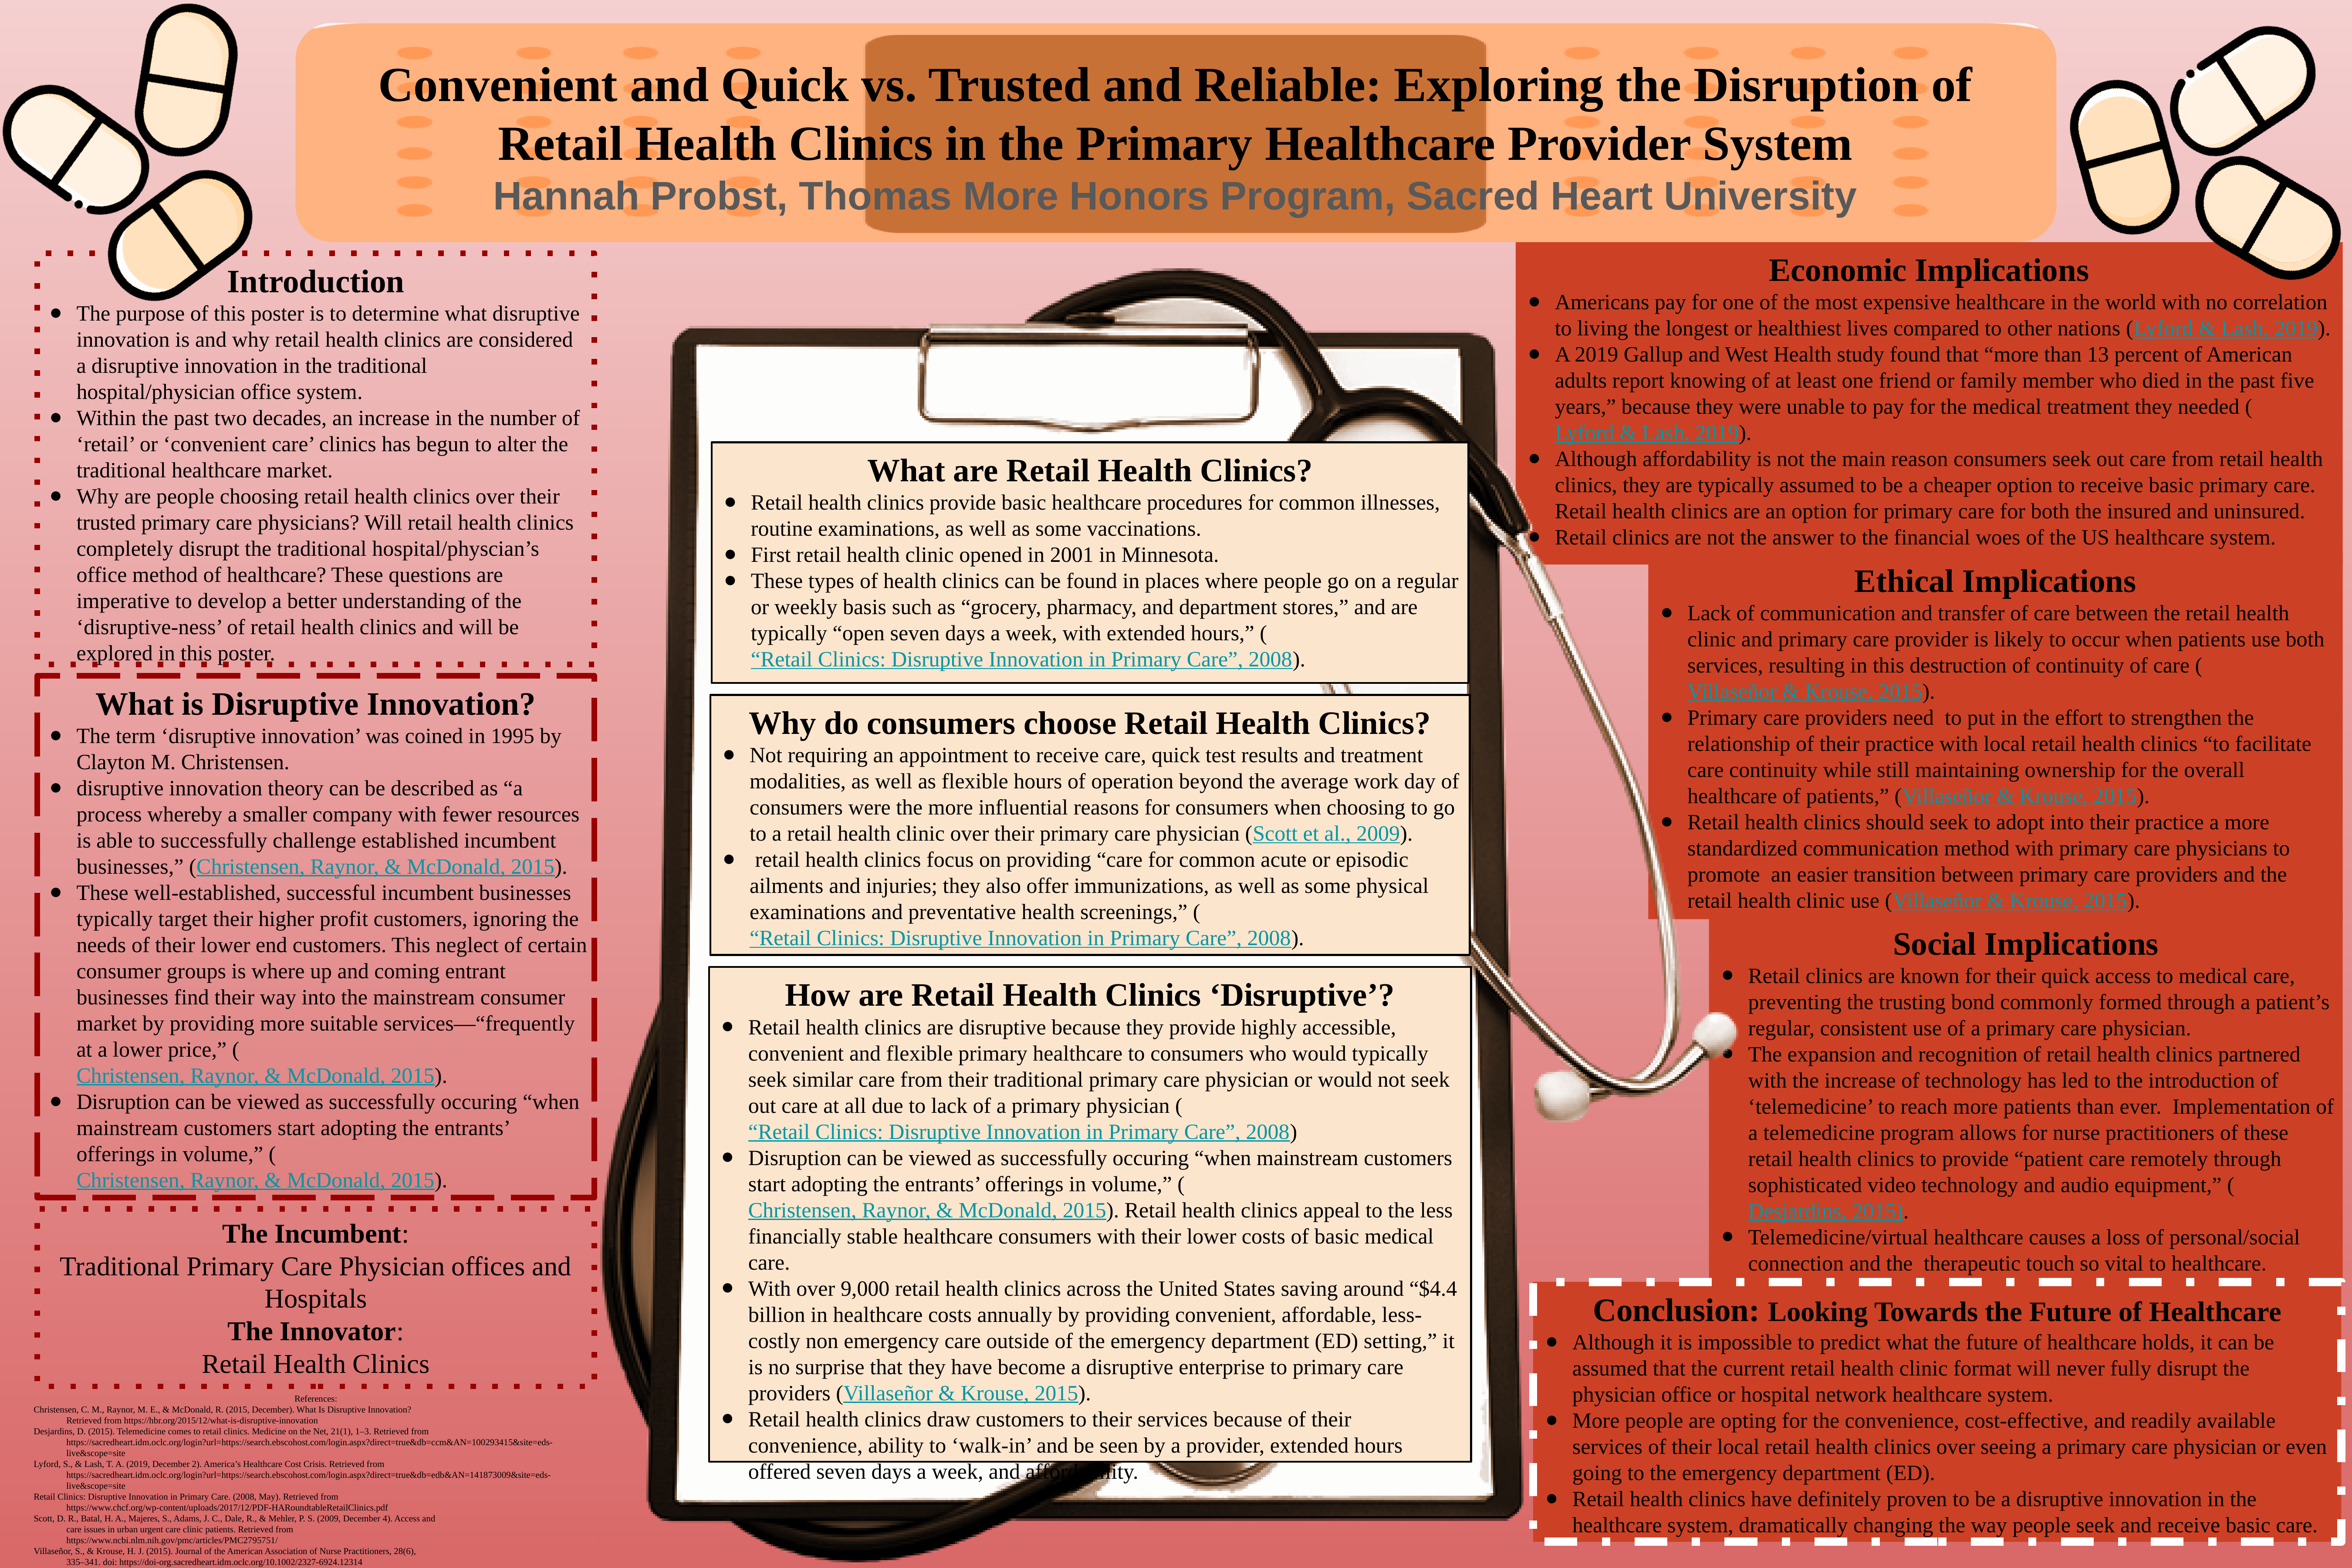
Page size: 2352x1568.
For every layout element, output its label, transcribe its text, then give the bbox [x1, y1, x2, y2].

text_box What is Disruptive Innovation? The term ‘disruptive innovation’ was coined in 1995 by Clayton M. Christensen. disruptive innovation theory can be described as “a process whereby a smaller company with fewer resources is able to successfully challenge established incumbent businesses,” (Christensen, Raynor, & McDonald, 2015). These well-established, successful incumbent businesses typically target their higher profit customers, ignoring the needs of their lower end customers. This neglect of certain consumer groups is where up and coming entrant businesses find their way into the mainstream consumer market by providing more suitable services—“frequently at a lower price,” (Christensen, Raynor, & McDonald, 2015). Disruption can be viewed as successfully occuring “when mainstream customers start adopting the entrants’ offerings in volume,” (Christensen, Raynor, & McDonald, 2015). [37, 676, 591, 1198]
picture [594, 264, 1742, 1567]
text_box The Incumbent: Traditional Primary Care Physician offices and Hospitals The Innovator: Retail Health Clinics [37, 1209, 591, 1386]
text_box Economic Implications Americans pay for one of the most expensive healthcare in the world with no correlation to living the longest or healthiest lives compared to other nations (Lyford & Lash, 2019). A 2019 Gallup and West Health study found that “more than 13 percent of American adults report knowing of at least one friend or family member who died in the past five years,” because they were unable to pay for the medical treatment they needed (Lyford & Lash, 2019). Although affordability is not the main reason consumers seek out care from retail health clinics, they are typically assumed to be a cheaper option to receive basic primary care. Retail health clinics are an option for primary care for both the insured and uninsured. Retail clinics are not the answer to the financial woes of the US healthcare system. [1515, 242, 2343, 553]
text_box Ethical Implications Lack of communication and transfer of care between the retail health clinic and primary care provider is likely to occur when patients use both services, resulting in this destruction of continuity of care (Villaseñor & Krouse, 2015). Primary care providers need to put in the effort to strengthen the relationship of their practice with local retail health clinics “to facilitate care continuity while still maintaining ownership for the overall healthcare of patients,” (Villaseñor & Krouse, 2015). Retail health clinics should seek to adopt into their practice a more standardized communication method with primary care physicians to promote an easier transition between primary care providers and the retail health clinic use (Villaseñor & Krouse, 2015). [1745, 553, 2343, 916]
text_box Introduction The purpose of this poster is to determine what disruptive innovation is and why retail health clinics are considered a disruptive innovation in the traditional hospital/physician office system. Within the past two decades, an increase in the number of ‘retail’ or ‘convenient care’ clinics has begun to alter the traditional healthcare market. Why are people choosing retail health clinics over their trusted primary care physicians? Will retail health clinics completely disrupt the traditional hospital/physcian’s office method of healthcare? These questions are imperative to develop a better understanding of the ‘disruptive-ness’ of retail health clinics and will be explored in this poster. [37, 253, 595, 665]
picture [0, 0, 2352, 327]
text_box Social Implications Retail clinics are known for their quick access to medical care, preventing the trusting bond commonly formed through a patient’s regular, consistent use of a primary care physician. The expansion and recognition of retail health clinics partnered with the increase of technology has led to the introduction of ‘telemedicine’ to reach more patients than ever. Implementation of a telemedicine program allows for nurse practitioners of these retail health clinics to provide “patient care remotely through sophisticated video technology and audio equipment,” (Desjardins, 2015). Telemedicine/virtual healthcare causes a loss of personal/social connection and the therapeutic touch so vital to healthcare. [1745, 916, 2343, 1282]
text_box Conclusion: Looking Towards the Future of Healthcare Although it is impossible to predict what the future of healthcare holds, it can be assumed that the current retail health clinic format will never fully disrupt the physician office or hospital network healthcare system. More people are opting for the convenience, cost-effective, and readily available services of their local retail health clinics over seeing a primary care physician or even going to the emergency department (ED). Retail health clinics have definitely proven to be a disruptive innovation in the healthcare system, dramatically changing the way people seek and receive basic care. [1745, 1282, 2342, 1542]
text_box References: Christensen, C. M., Raynor, M. E., & McDonald, R. (2015, December). What Is Disruptive Innovation? Retrieved from https://hbr.org/2015/12/what-is-disruptive-innovation Desjardins, D. (2015). Telemedicine comes to retail clinics. Medicine on the Net, 21(1), 1–3. Retrieved from https://sacredheart.idm.oclc.org/login?url=https://search.ebscohost.com/login.aspx?direct=true&db=ccm&AN=100293415&site=eds-live&scope=site Lyford, S., & Lash, T. A. (2019, December 2). America’s Healthcare Cost Crisis. Retrieved from https://sacredheart.idm.oclc.org/login?url=https://search.ebscohost.com/login.aspx?direct=true&db=edb&AN=141873009&site=eds-live&scope=site Retail Clinics: Disruptive Innovation in Primary Care. (2008, May). Retrieved from https://www.chcf.org/wp-content/uploads/2017/12/PDF-HARoundtableRetailClinics.pdf Scott, D. R., Batal, H. A., Majeres, S., Adams, J. C., Dale, R., & Mehler, P. S. (2009, December 4). Access and care issues in urban urgent care clinic patients. Retrieved from https://www.ncbi.nlm.nih.gov/pmc/articles/PMC2795751/ Villaseñor, S., & Krouse, H. J. (2015). Journal of the American Association of Nurse Practitioners, 28(6), 335–341. doi: https://doi-org.sacredheart.idm.oclc.org/10.1002/2327-6924.12314 [27, 1386, 591, 1564]
